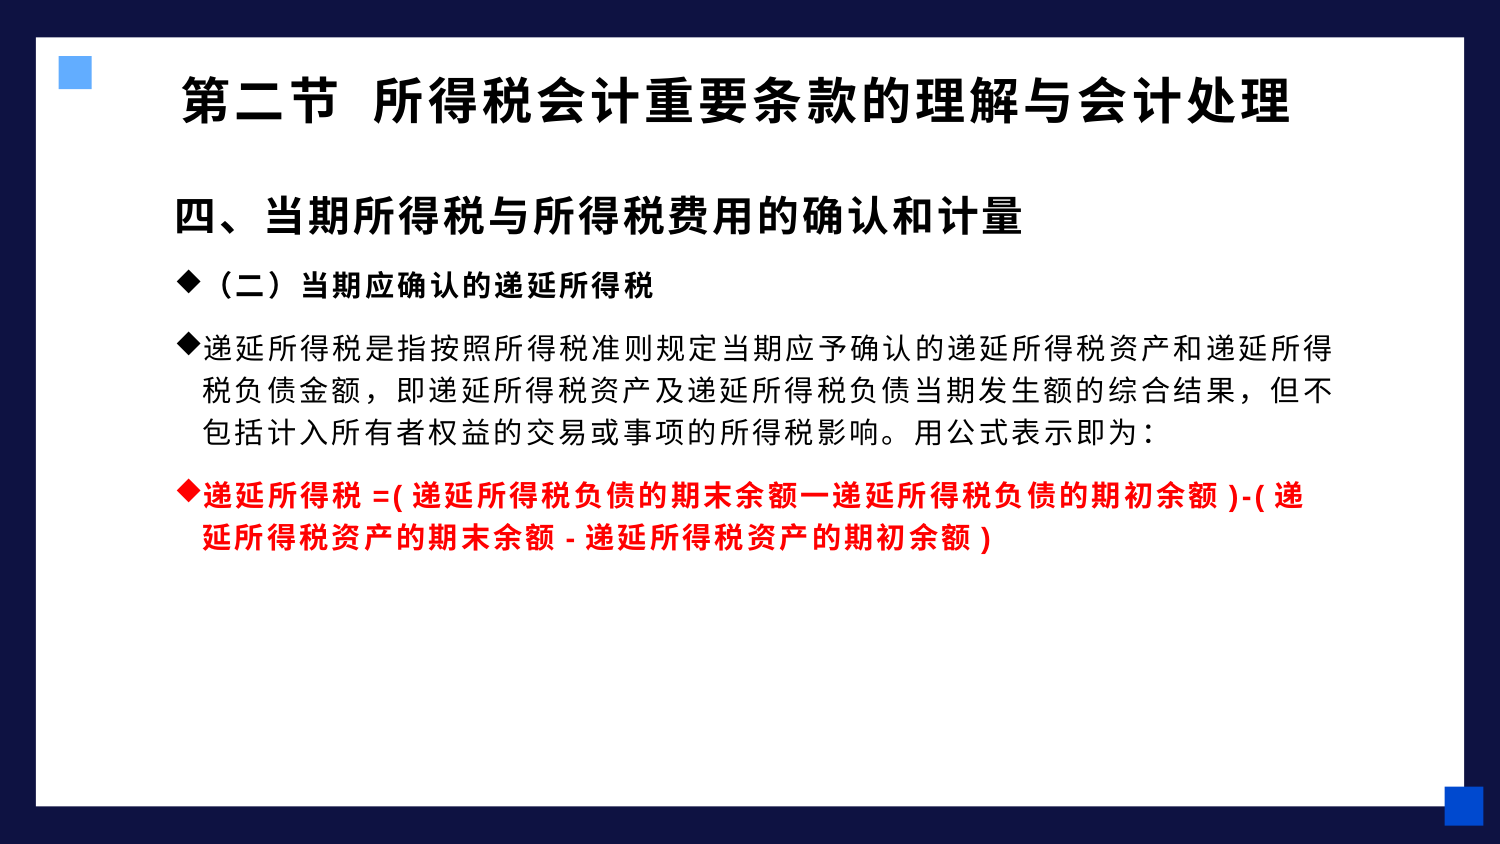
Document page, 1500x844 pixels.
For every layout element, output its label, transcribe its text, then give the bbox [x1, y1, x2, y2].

list 四、当期所得税与所得税费用的确认和计量 （二）当期应确认的递延所得税 递延所得税是指按照所得税准则规定当期应予确认的递延所得税资产和递延所得税负债金额，即递延所得税资产及递延所得税负债当期发生额的综合结果，但不包括计入所有者权益的交易或事项的所得税影响。用公式表示即为： 递延所得税=(递延所得税负债的期末余额一递延所得税负债的期初余额)-(递延所得税资产的期末余额-递延所得税资产的期初余额) [157, 179, 1353, 604]
title 第二节 所得税会计重要条款的理解与会计处理 [141, 48, 1327, 138]
